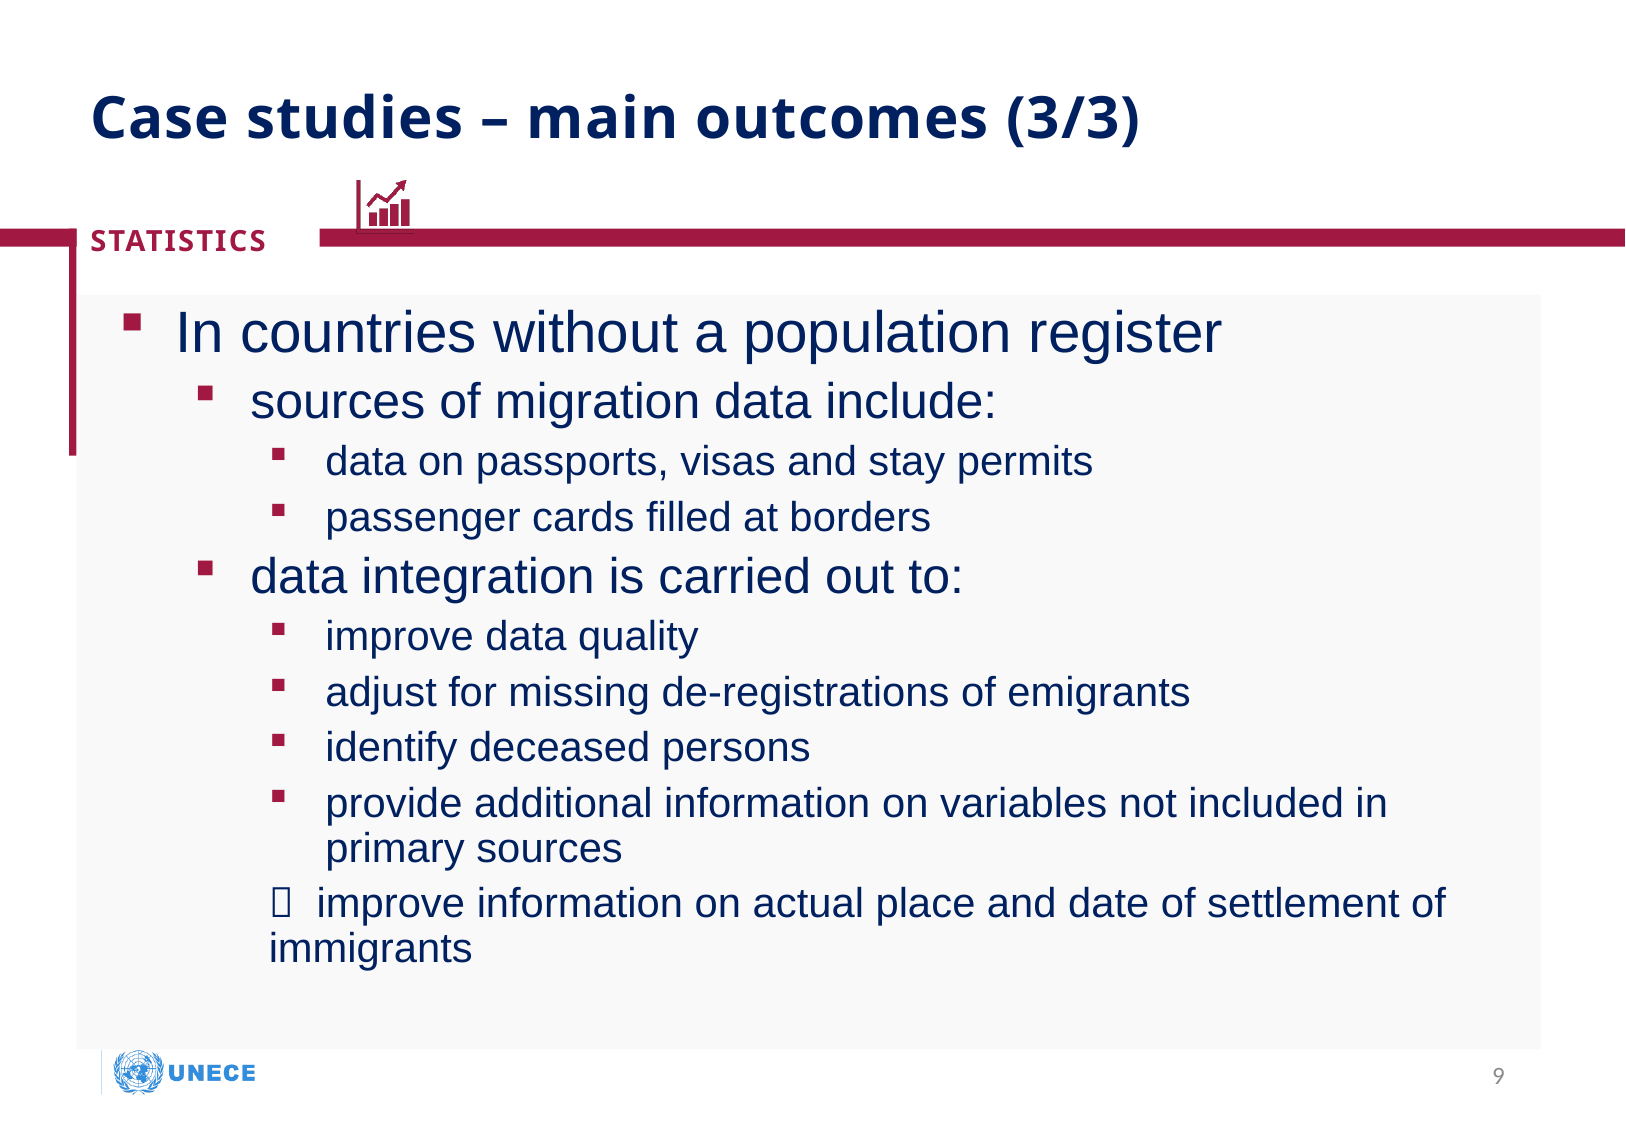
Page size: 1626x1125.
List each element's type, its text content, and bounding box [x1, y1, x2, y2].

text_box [0, 178, 1625, 1106]
text_box Case studies – main outcomes (3/3) [75, 34, 1555, 178]
